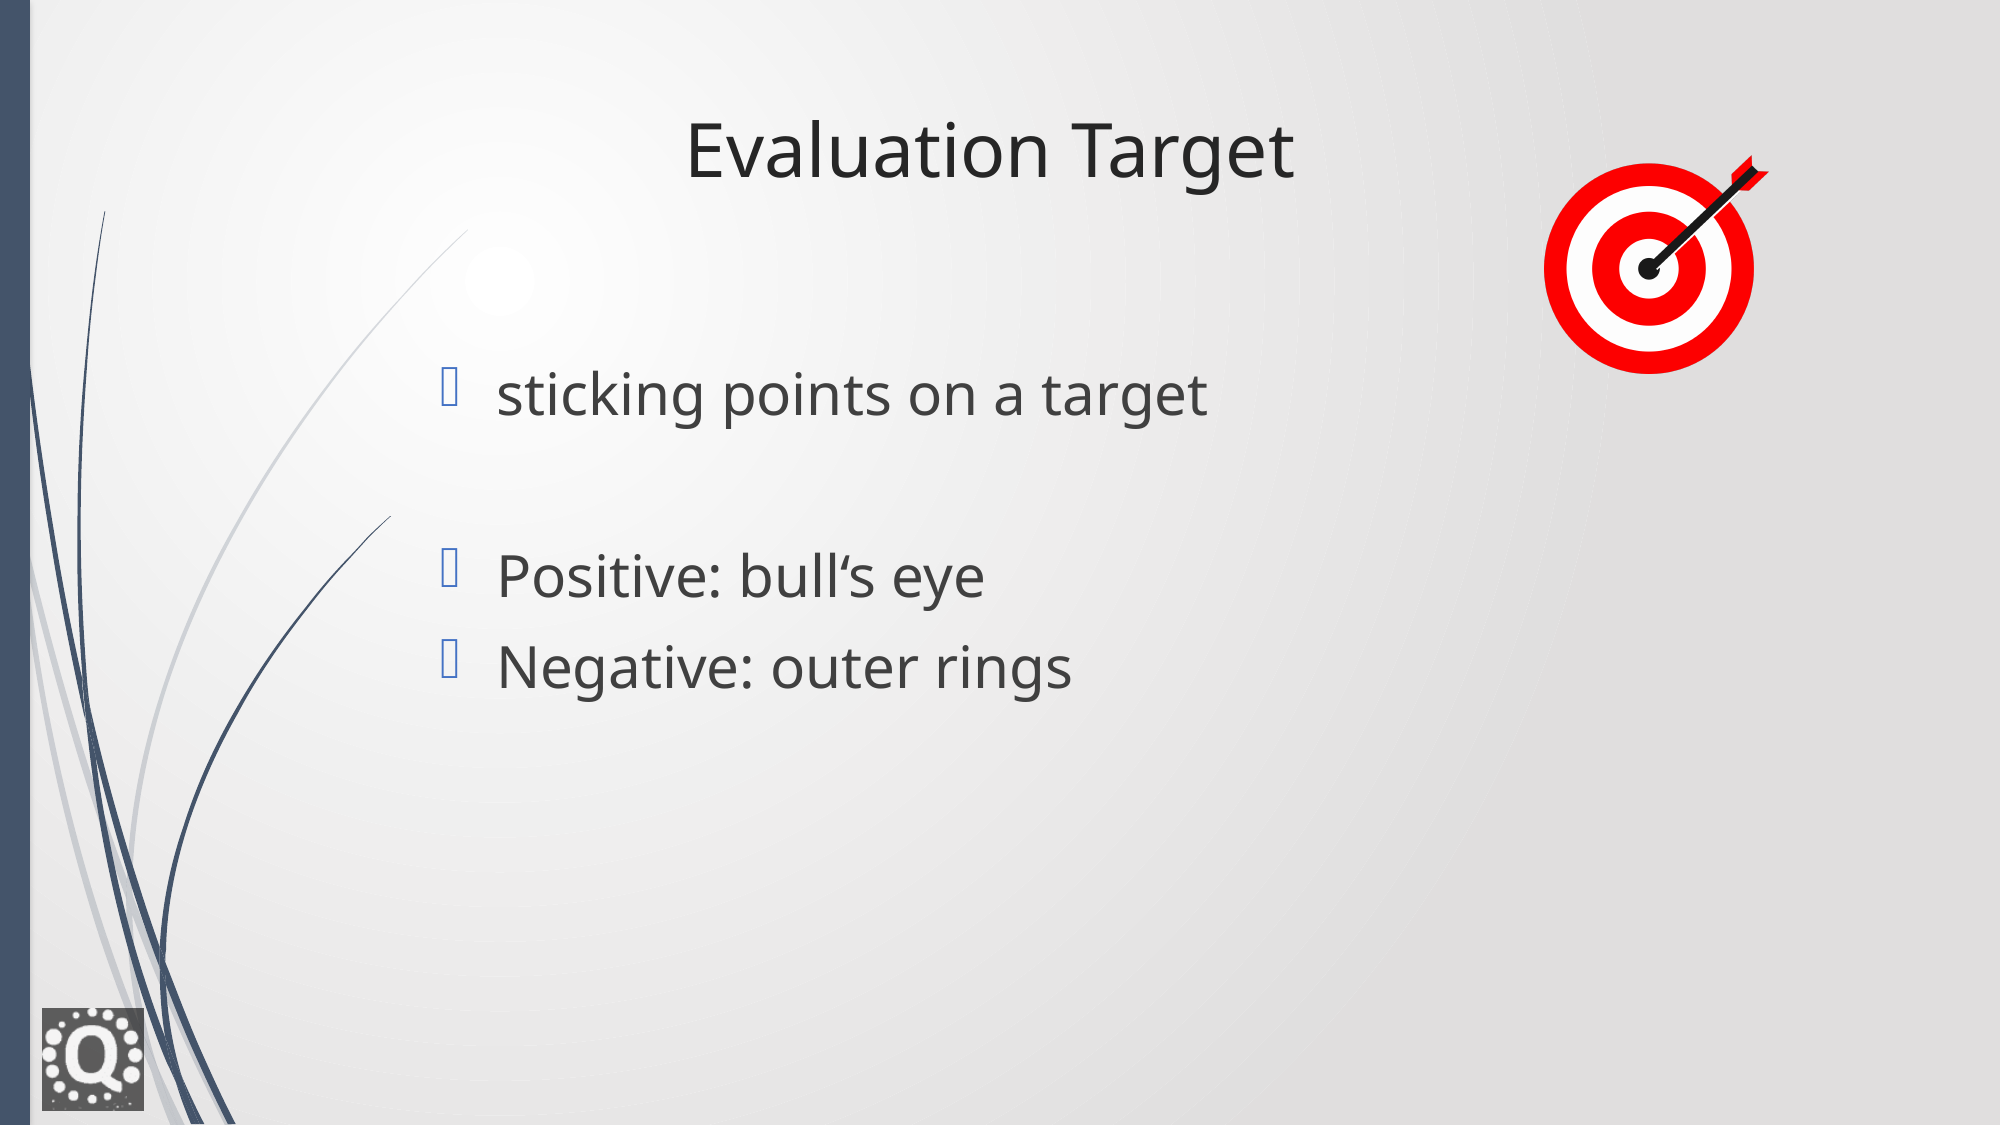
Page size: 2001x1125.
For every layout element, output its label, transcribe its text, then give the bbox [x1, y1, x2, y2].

picture [1543, 155, 1770, 374]
list sticking points on a target Positive: bull‘s eye Negative: outer rings [424, 350, 1888, 970]
title Evaluation Target [269, 95, 1731, 306]
picture [42, 1008, 144, 1111]
